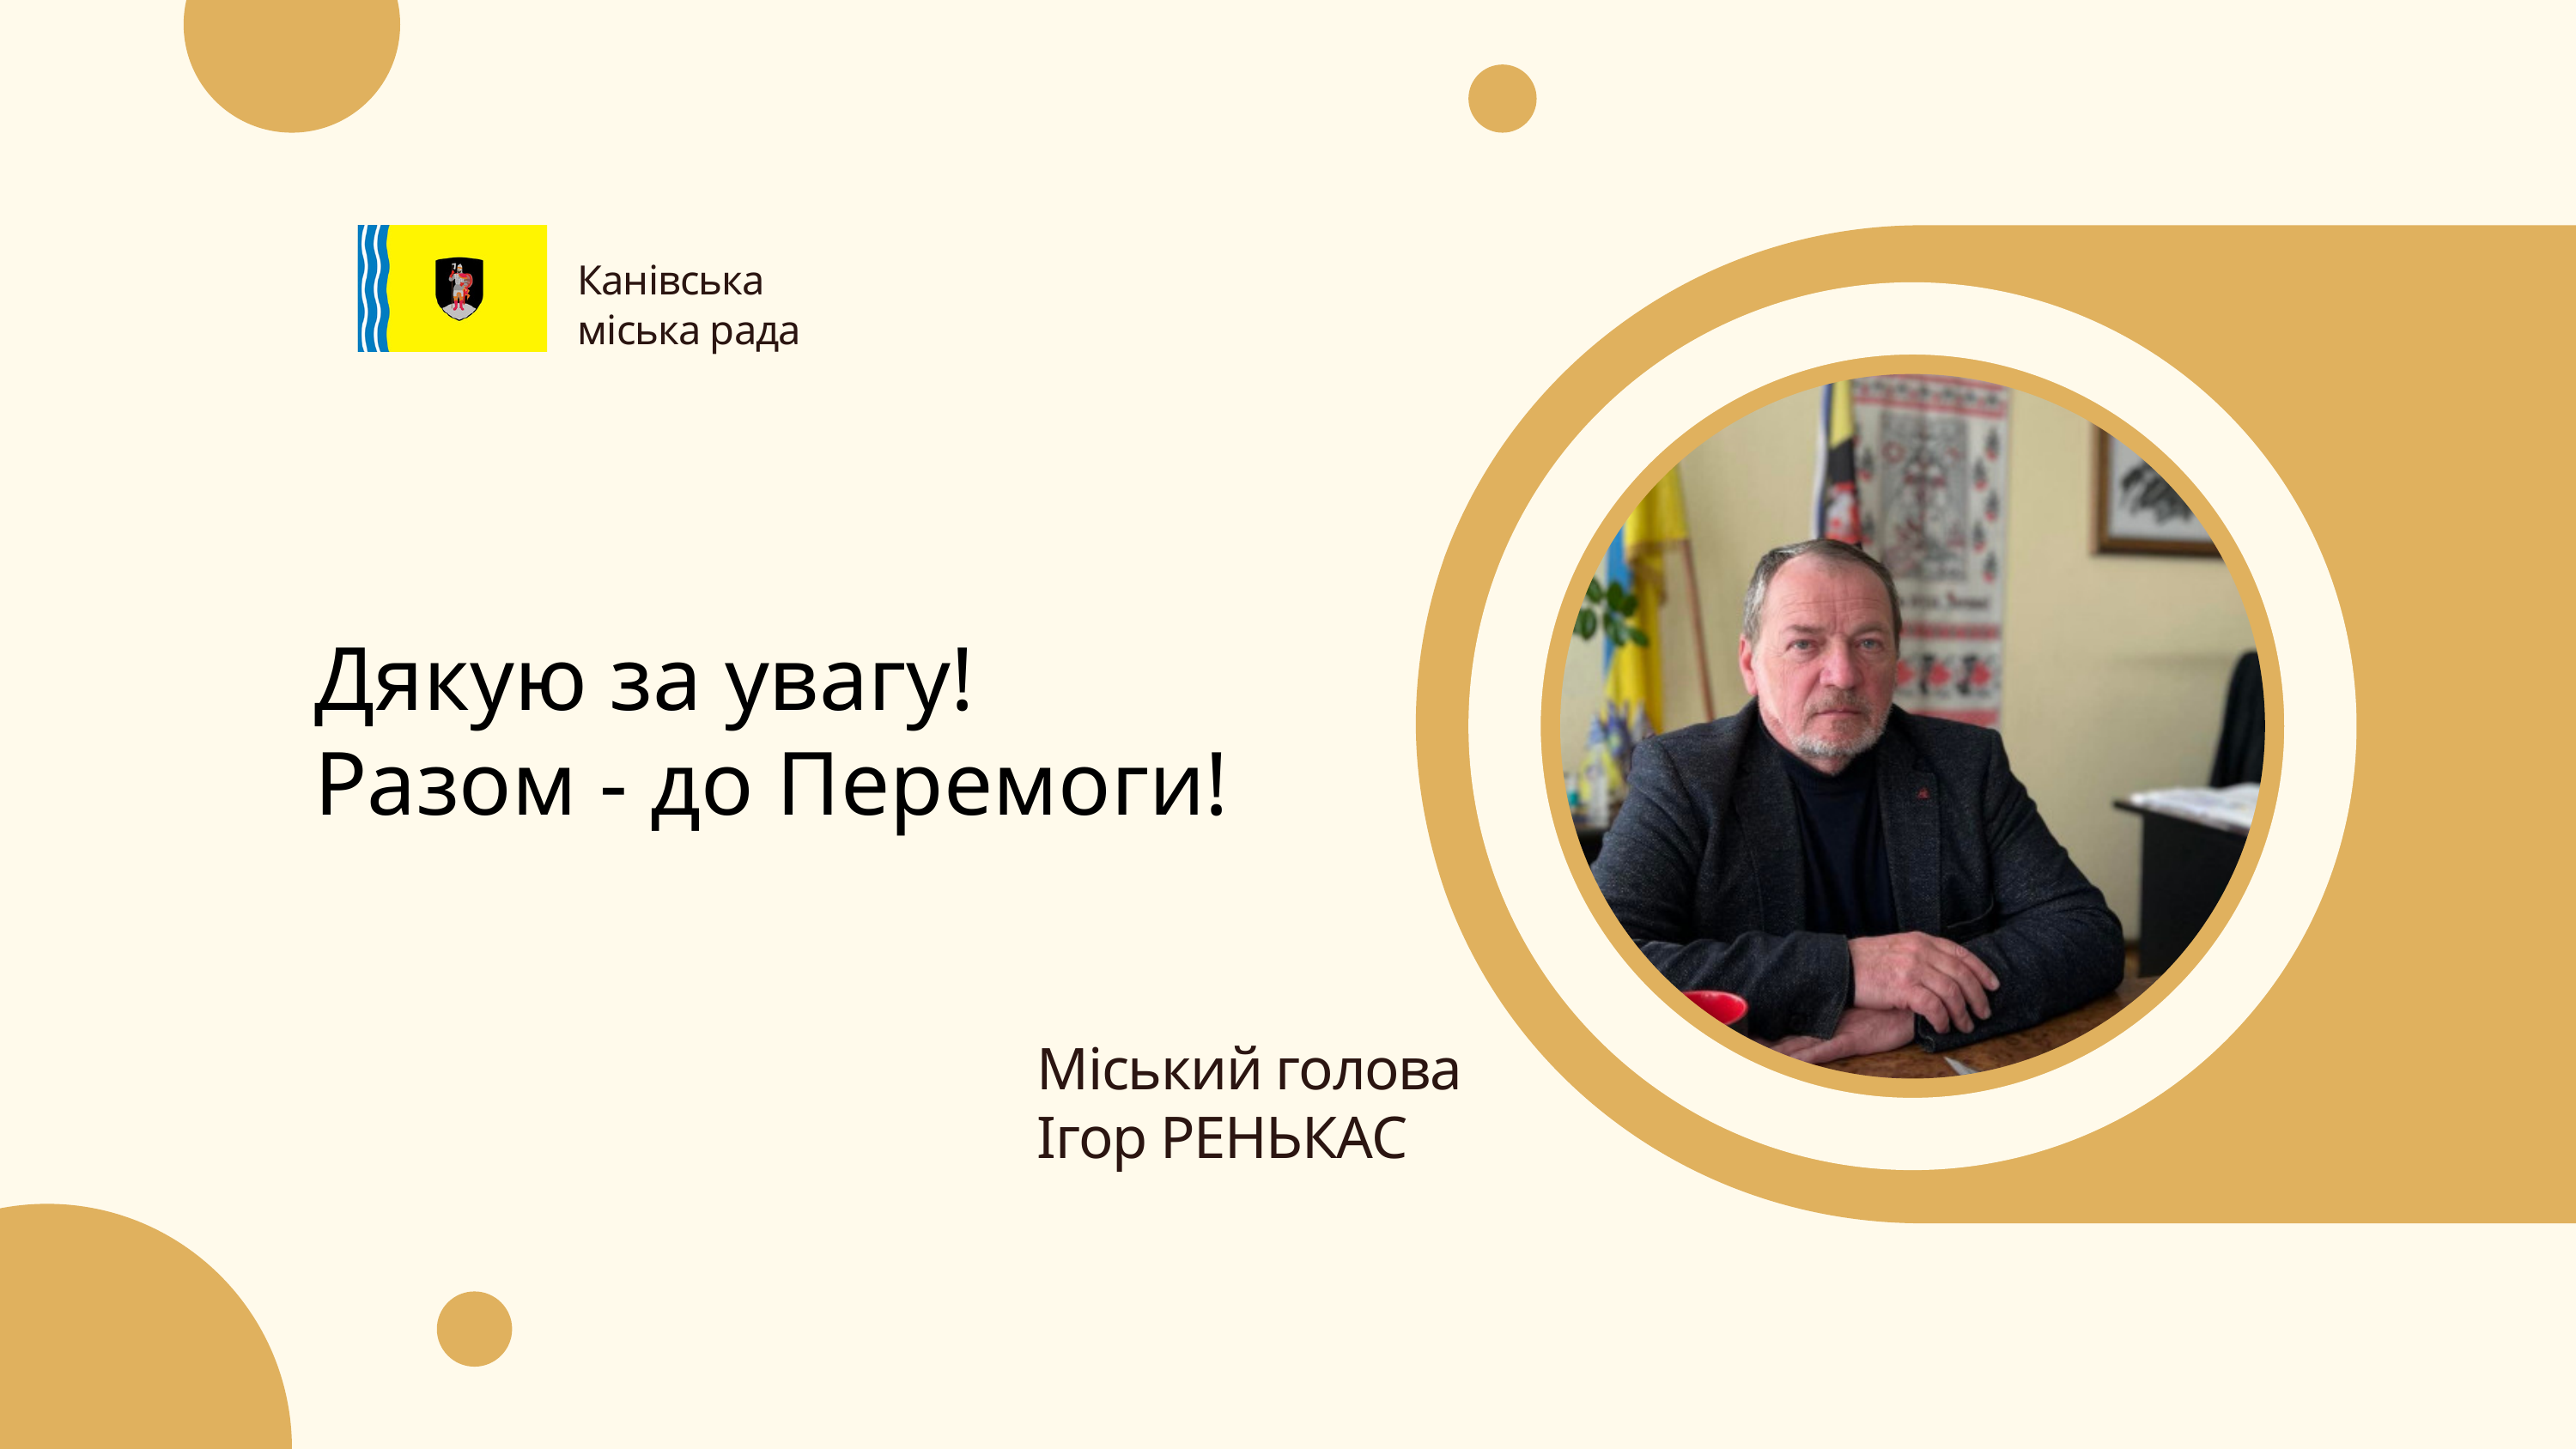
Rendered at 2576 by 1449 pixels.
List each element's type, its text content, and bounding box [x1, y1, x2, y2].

text_box [357, 225, 548, 352]
text_box Канівська міська рада [577, 253, 844, 353]
text_box Міський голова Ігор РЕНЬКАС [1036, 1032, 1463, 1171]
text_box Дякую за увагу! Разом - до Перемоги! [314, 622, 1373, 833]
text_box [436, 1291, 513, 1367]
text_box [0, 1203, 293, 1449]
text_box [1467, 282, 2357, 1171]
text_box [1604, 36, 2576, 1413]
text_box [1467, 64, 1537, 133]
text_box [183, 0, 401, 133]
